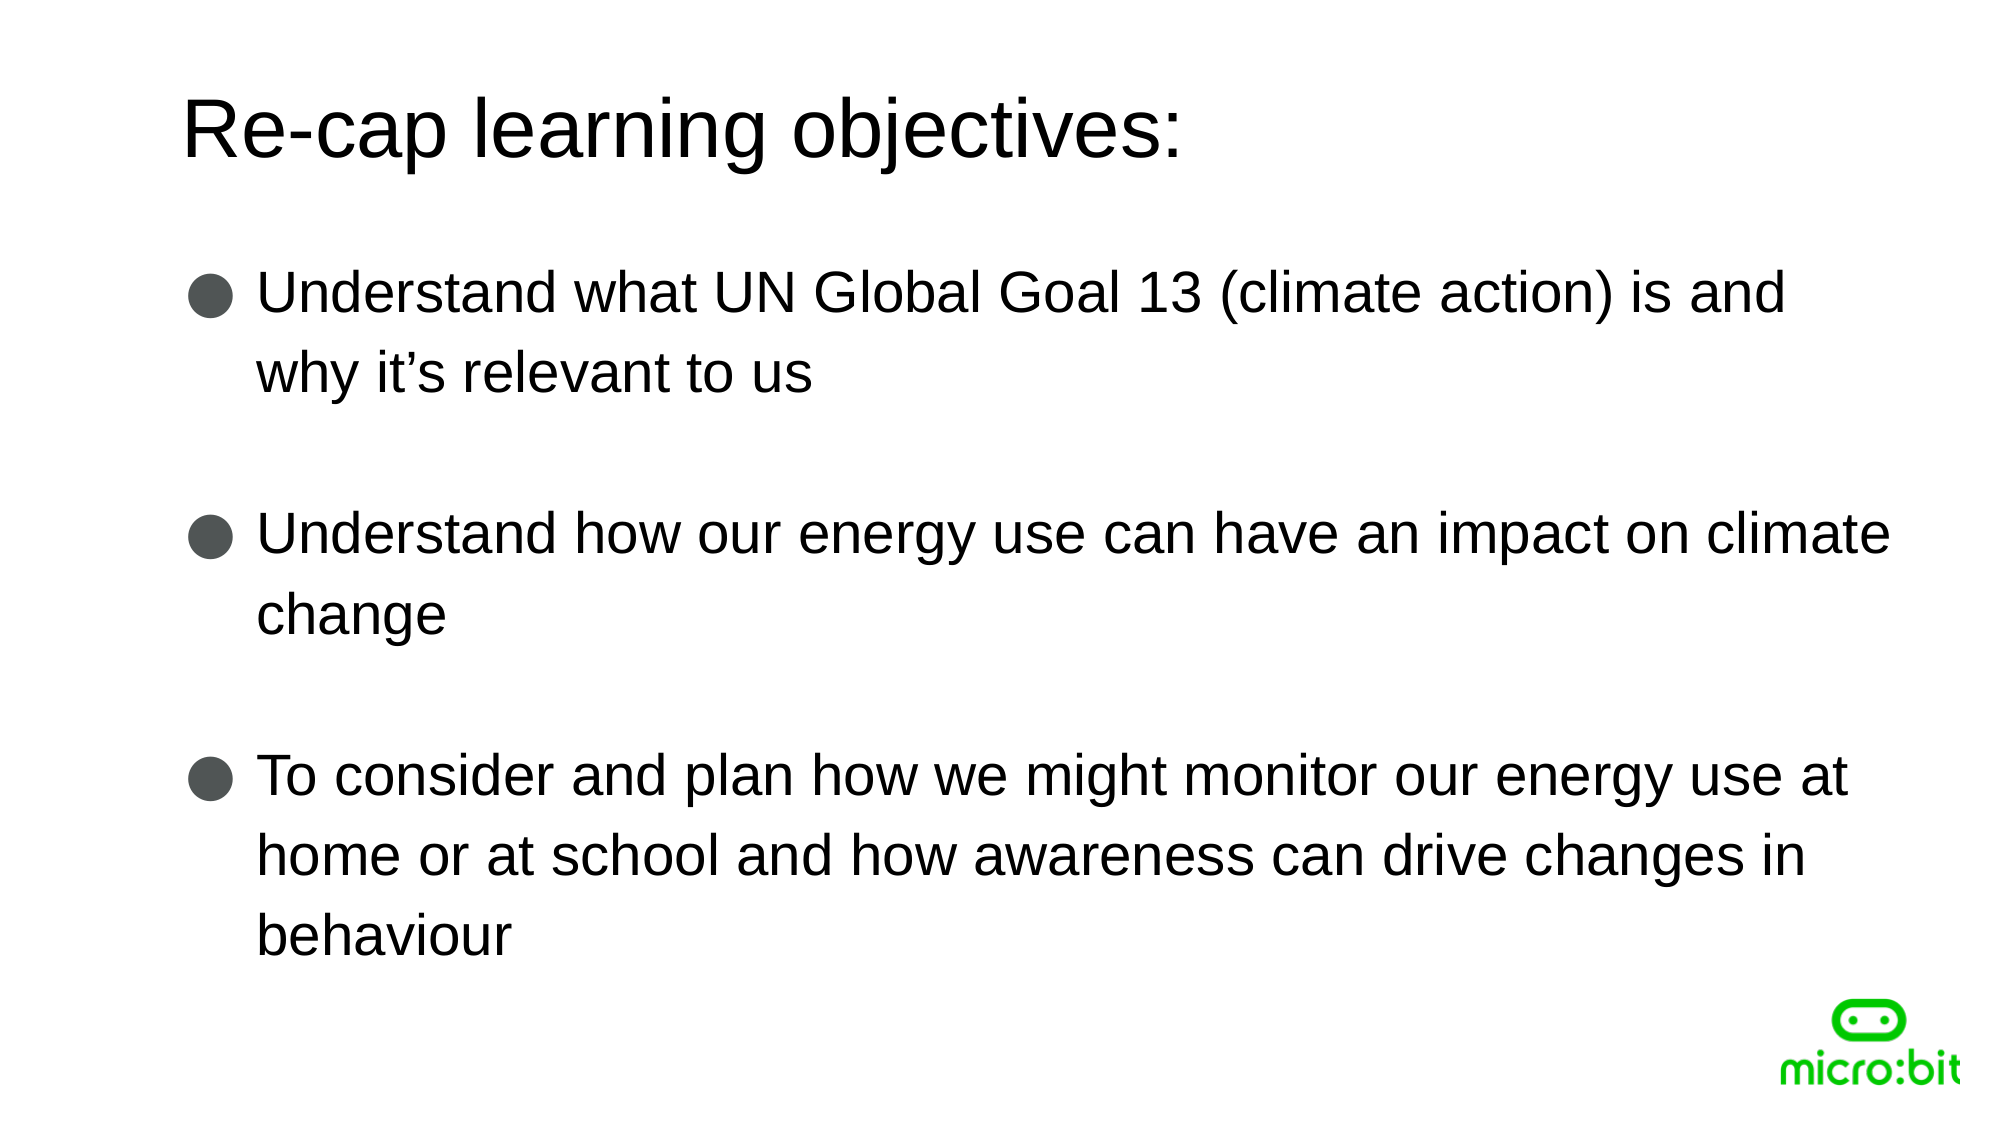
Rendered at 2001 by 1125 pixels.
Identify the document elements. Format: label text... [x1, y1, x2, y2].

text_box Re-cap learning objectives: Understand what UN Global Goal 13 (climate action) is and why it’s relevant to us Understand how our energy use can have an impact on climate change To consider and plan how we might monitor our energy use at home or at school and how awareness can drive changes in behaviour [166, 60, 1918, 884]
picture [1780, 998, 1960, 1086]
